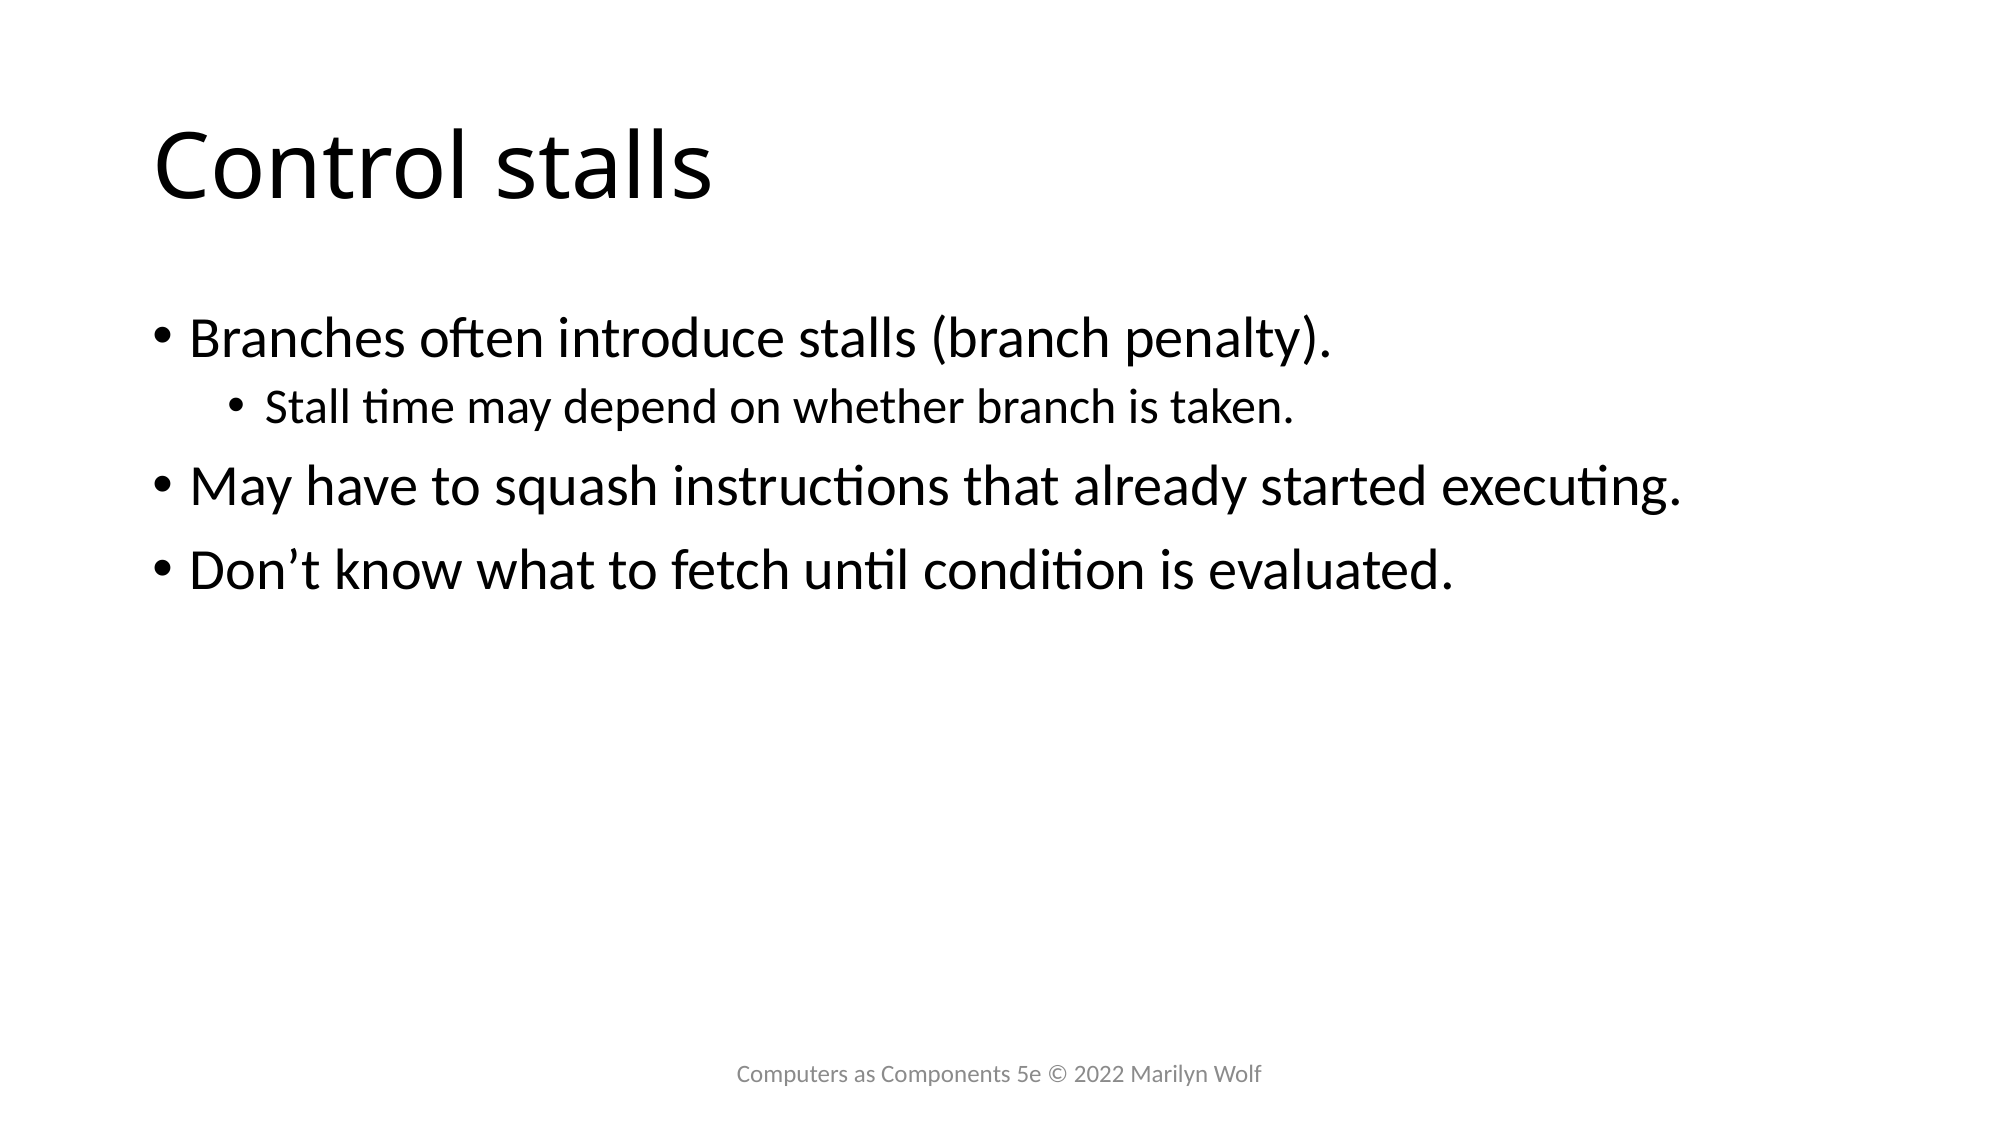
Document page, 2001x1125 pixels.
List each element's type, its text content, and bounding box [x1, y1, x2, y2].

title Control stalls [137, 59, 1863, 278]
list Branches often introduce stalls (branch penalty). Stall time may depend on whether branch is taken. May have to squash instructions that already started executing. Don’t know what to fetch until condition is evaluated. [137, 299, 1863, 1014]
footer Computers as Components 5e © 2022 Marilyn Wolf [662, 1042, 1338, 1103]
